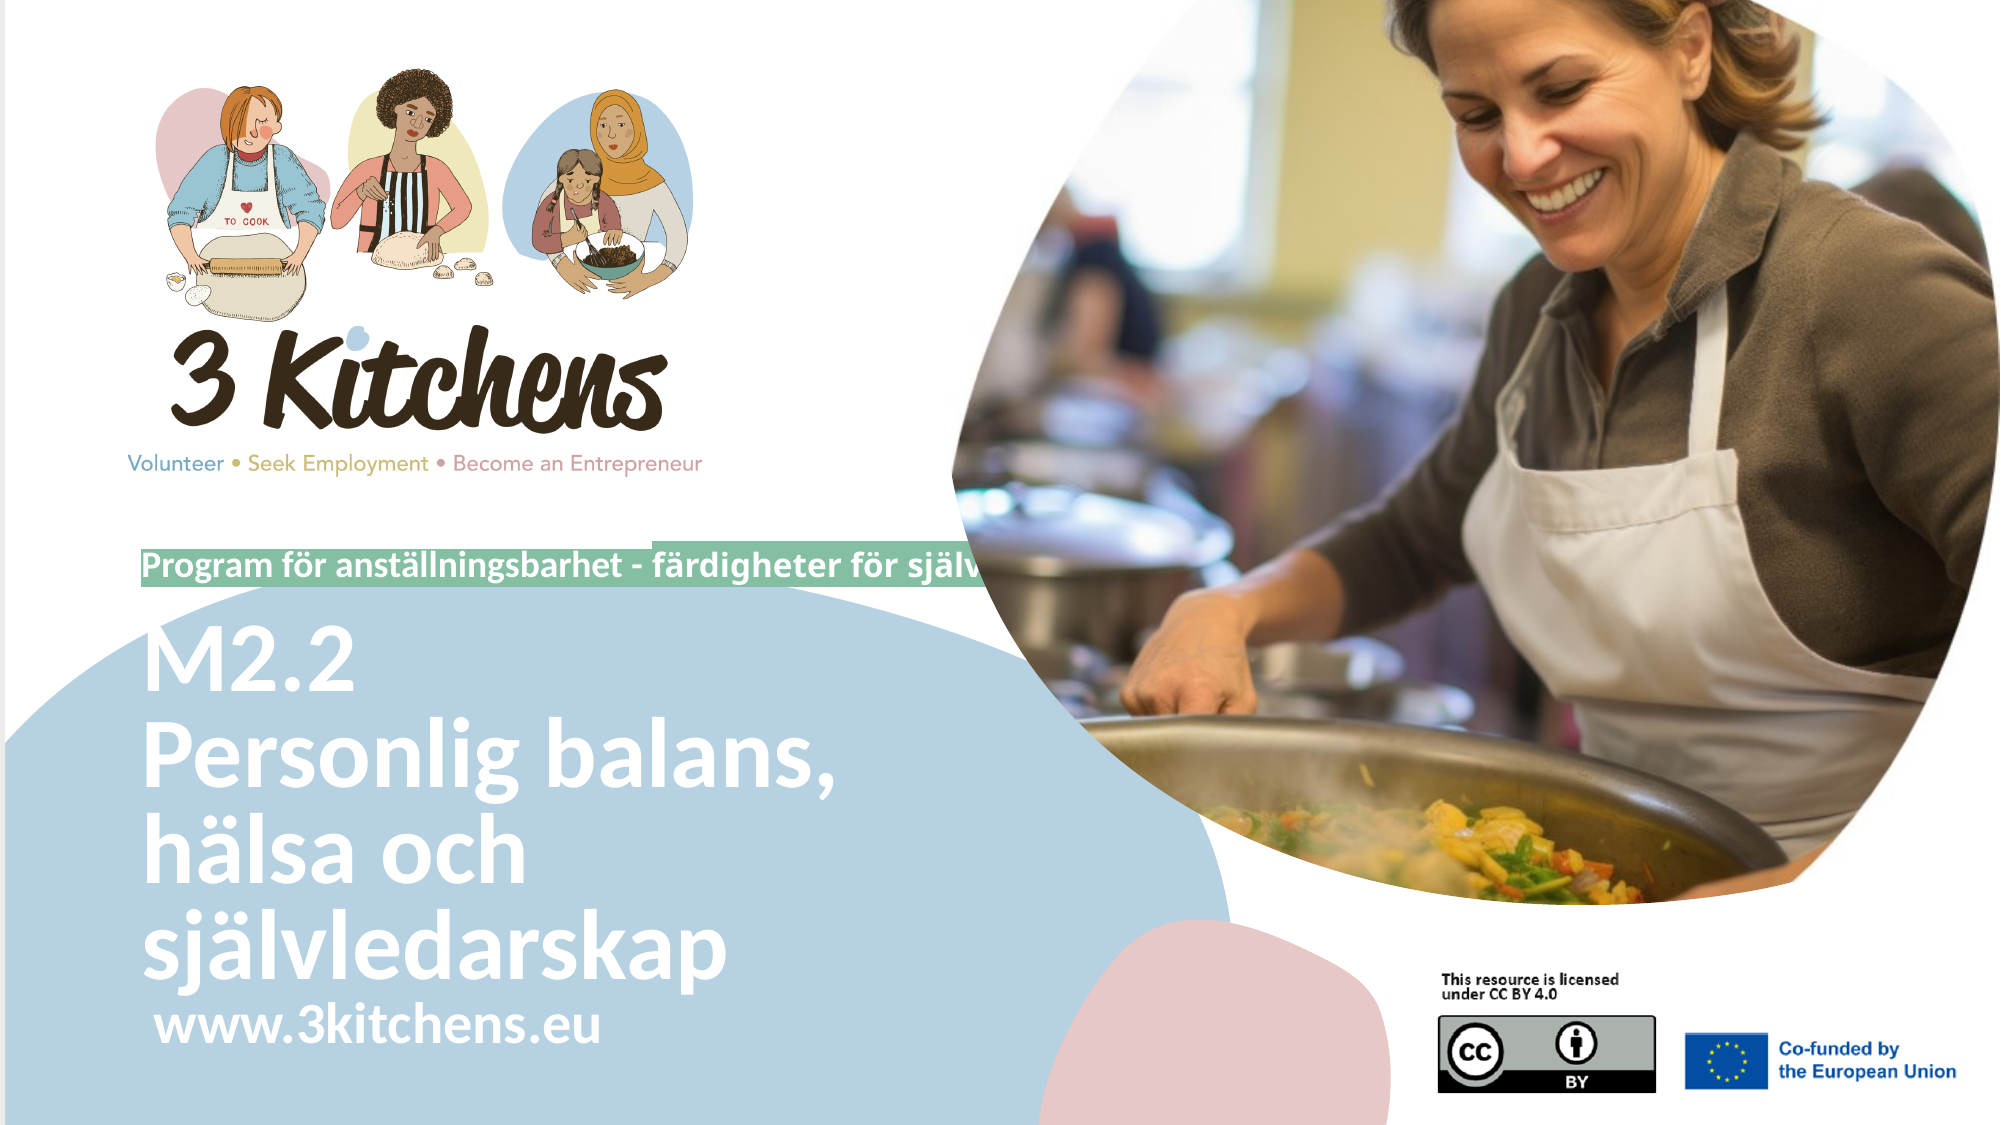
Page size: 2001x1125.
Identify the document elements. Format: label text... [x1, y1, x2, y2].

picture [1416, 962, 1962, 1105]
picture [91, 16, 765, 504]
text_box Program för anställningsbarhet - färdigheter för självförbättring [126, 532, 943, 592]
list M2.2 Personlig balans, hälsa och självledarskap [126, 608, 943, 723]
picture [943, 0, 2000, 906]
text_box www.3kitchens.eu [138, 986, 779, 1106]
